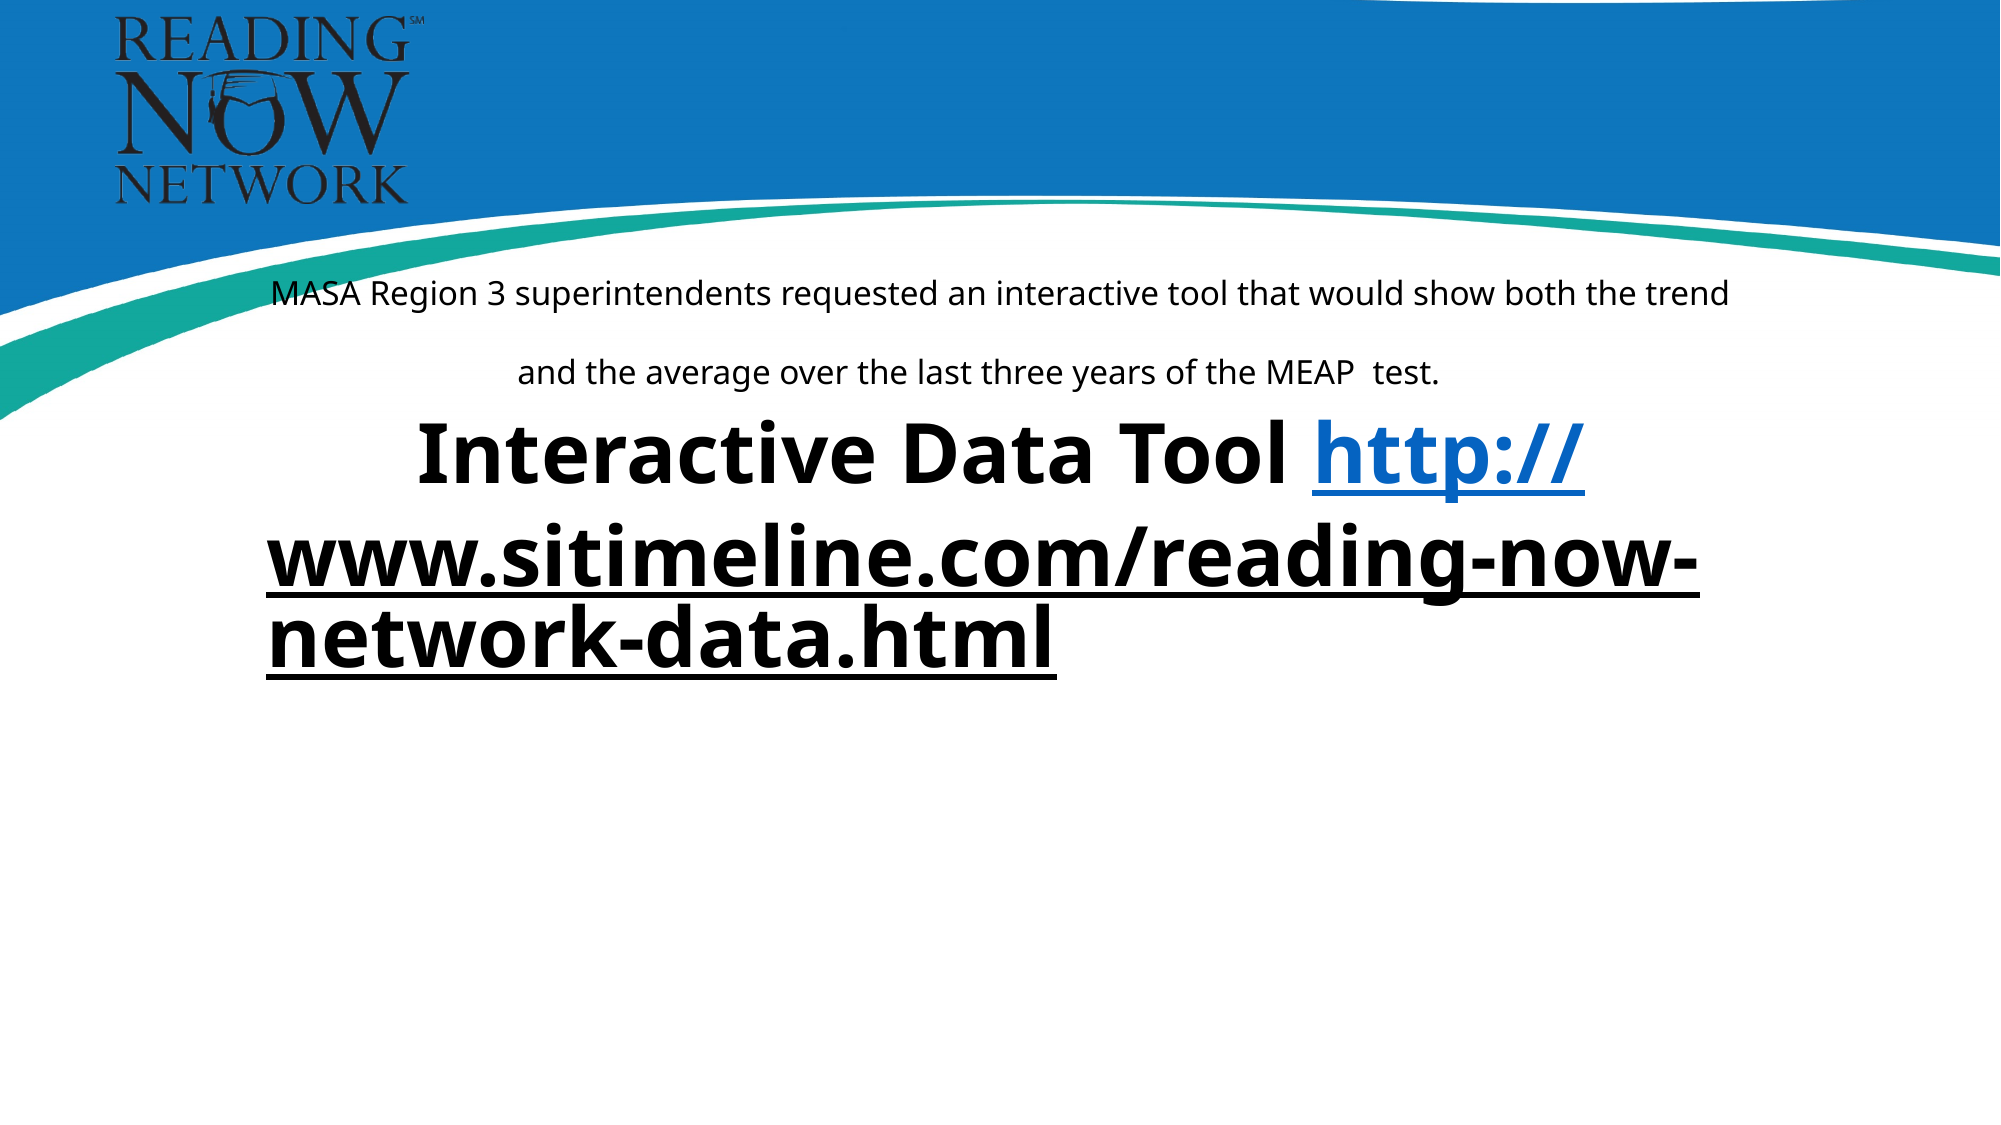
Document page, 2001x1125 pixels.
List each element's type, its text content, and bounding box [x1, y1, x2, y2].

title MASA Region 3 superintendents requested an interactive tool that would show both the trend and the average over the last three years of the MEAP test. Interactive Data Tool http://www.sitimeline.com/reading-now-network-data.html [251, 229, 1752, 804]
picture [0, 0, 2000, 436]
